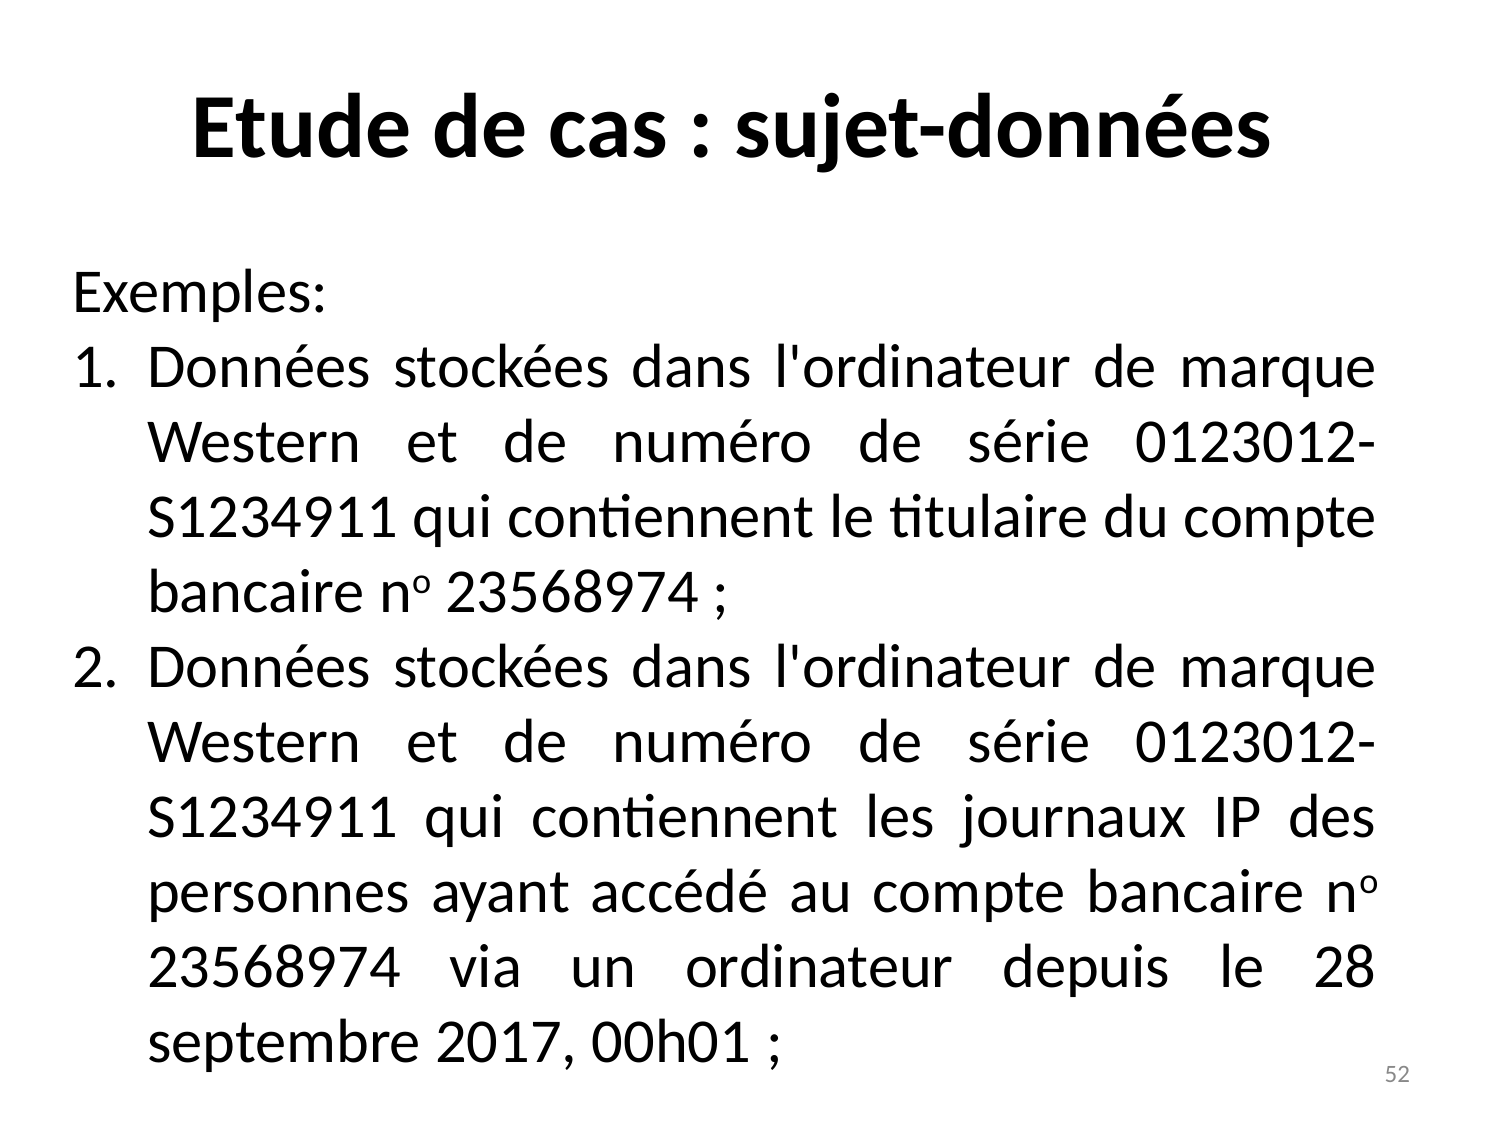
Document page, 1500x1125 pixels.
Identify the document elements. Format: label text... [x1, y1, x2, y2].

title Etude de cas : sujet-données [57, 27, 1408, 216]
slide_number 52 [1074, 1042, 1425, 1103]
text_box Exemples: Données stockées dans l'ordinateur de marque Western et de numéro de série 0123012-S1234911 qui contiennent le titulaire du compte bancaire no 23568974 ; Données stockées dans l'ordinateur de marque Western et de numéro de série 0123012-S1234911 qui contiennent les journaux IP des personnes ayant accédé au compte bancaire no 23568974 via un ordinateur depuis le 28 septembre 2017, 00h01 ; [57, 242, 1393, 1082]
